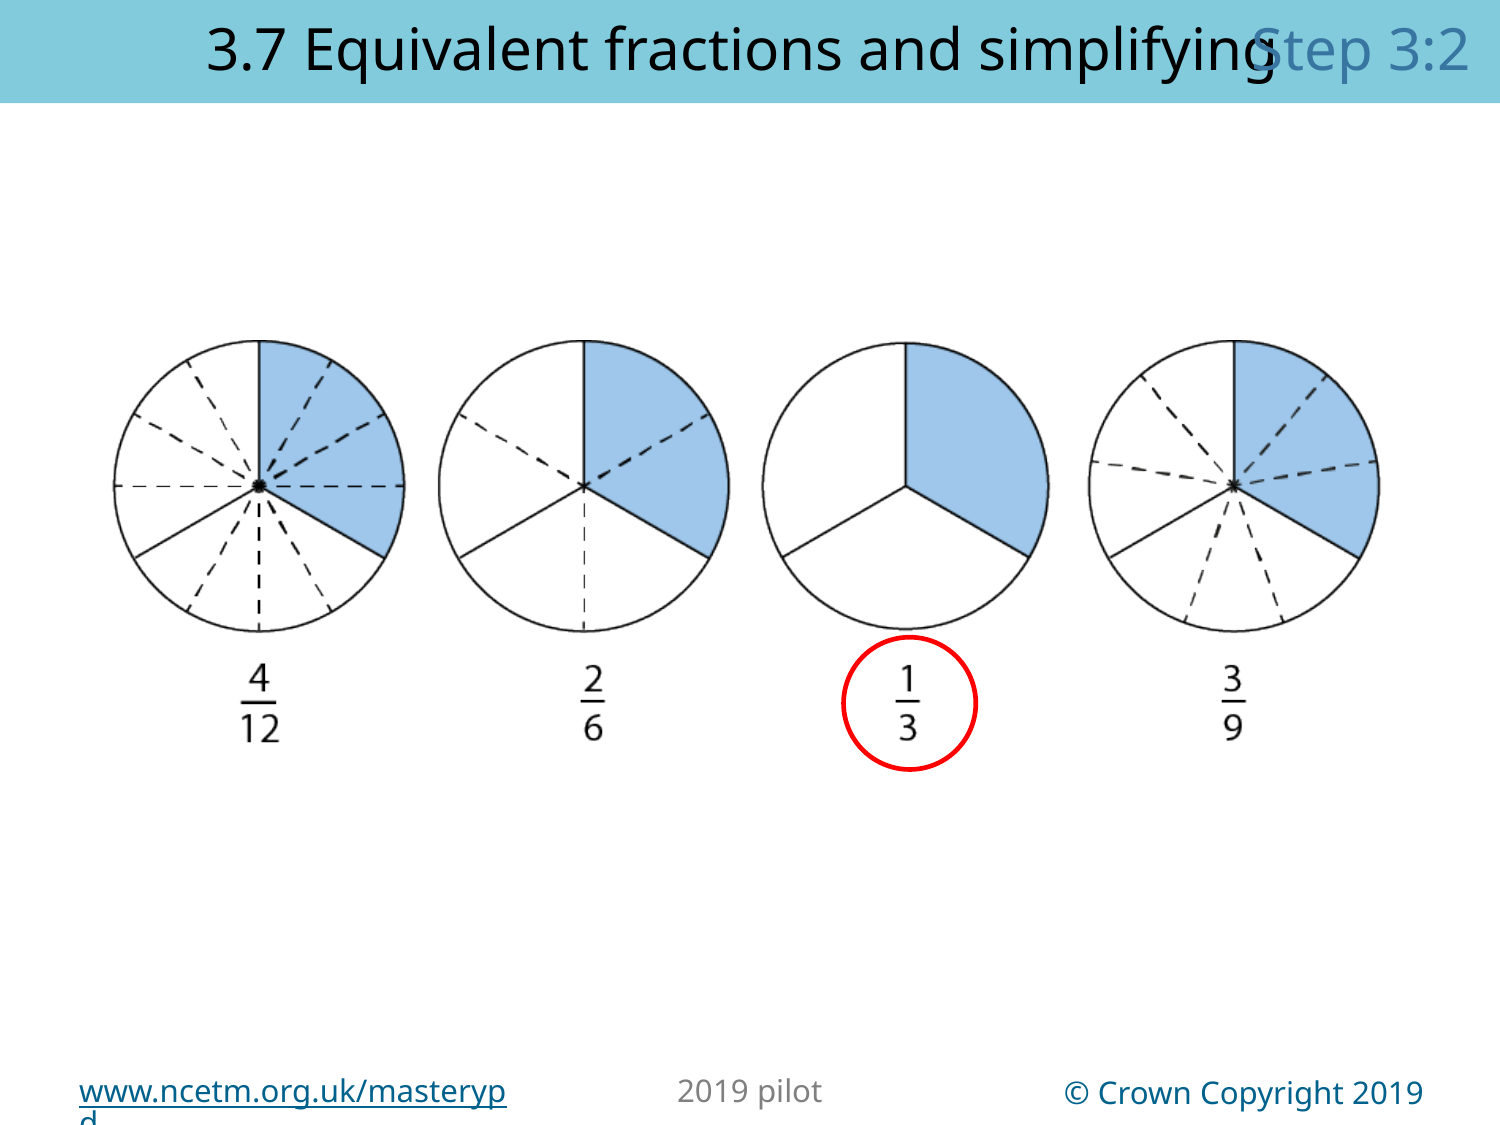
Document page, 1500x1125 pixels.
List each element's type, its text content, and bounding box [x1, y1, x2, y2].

list Step 3:2 [0, 0, 1500, 104]
picture [101, 340, 1399, 784]
